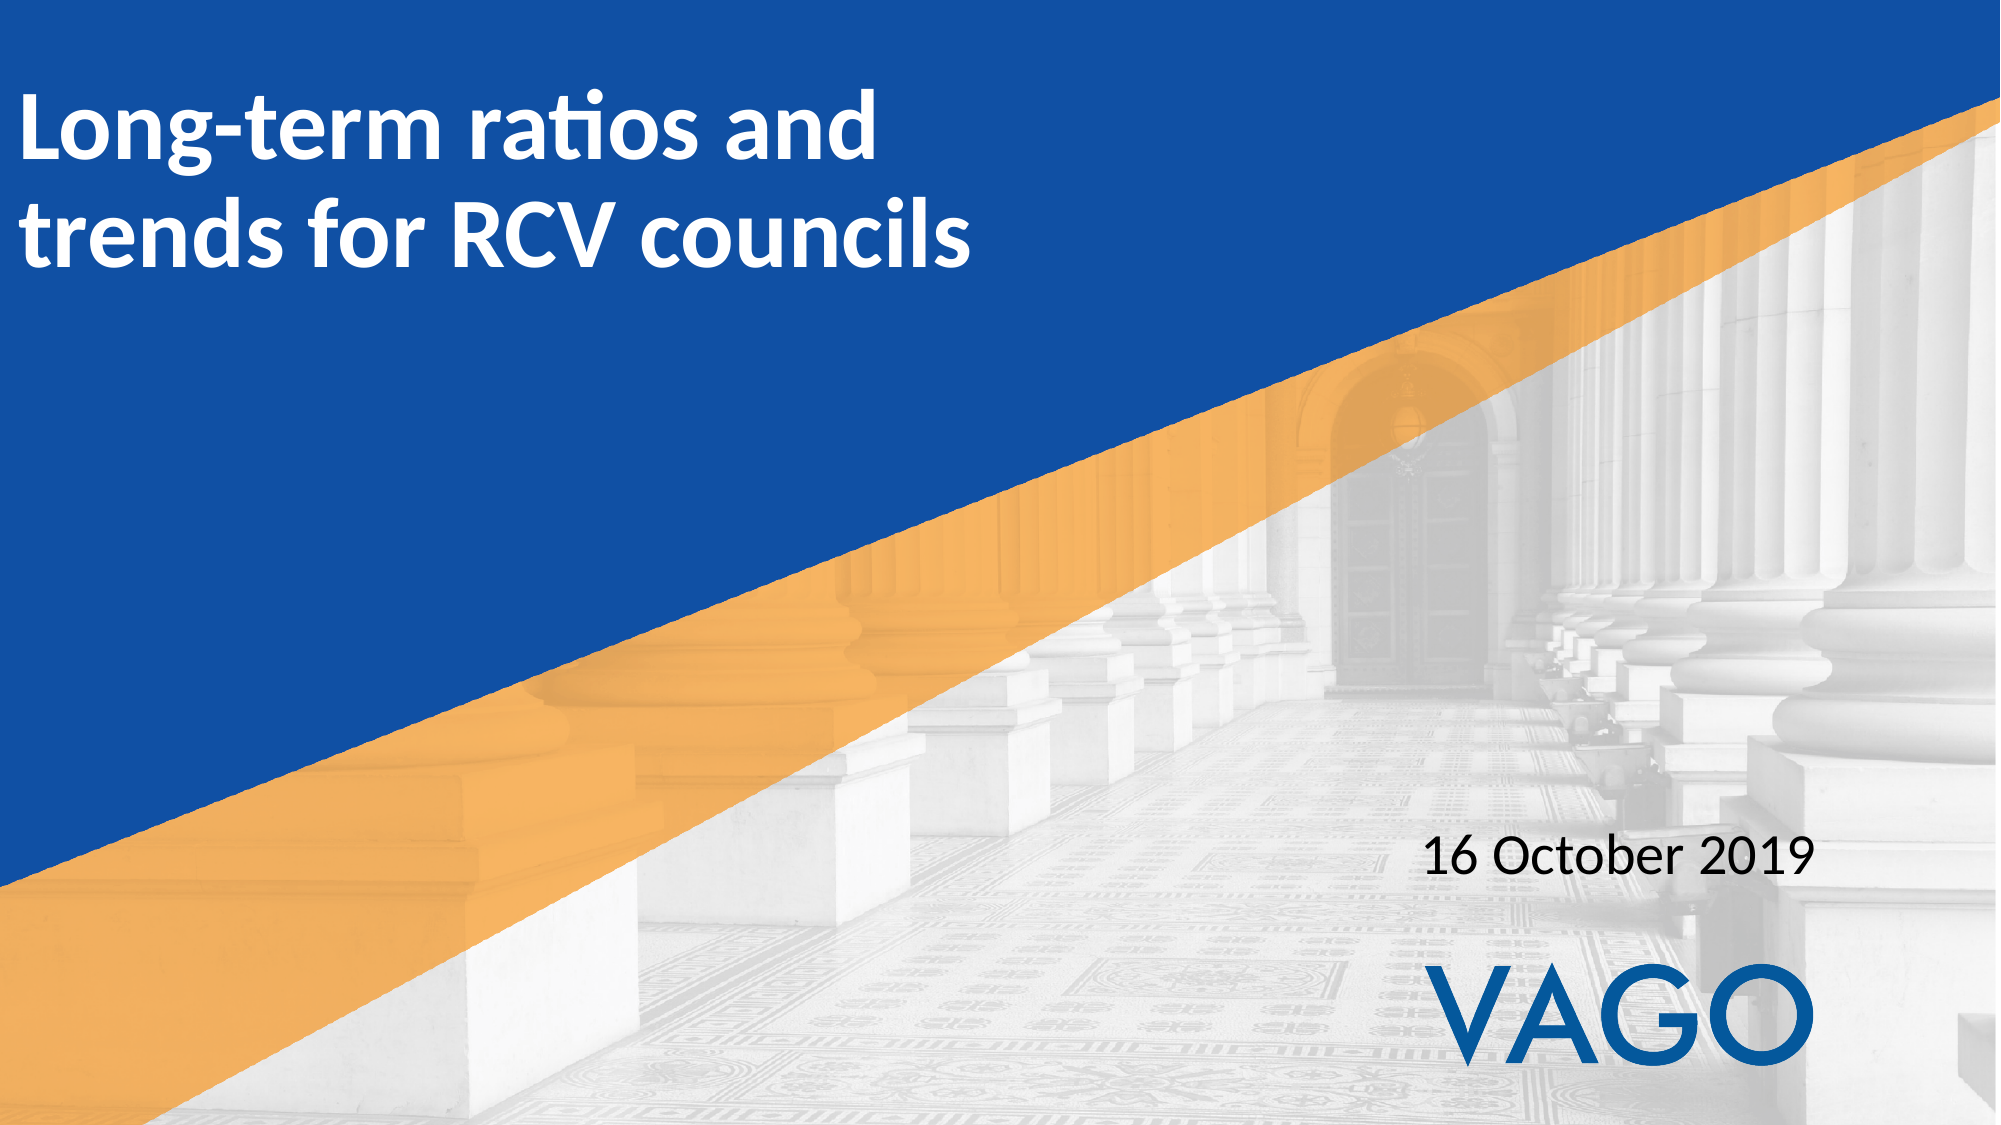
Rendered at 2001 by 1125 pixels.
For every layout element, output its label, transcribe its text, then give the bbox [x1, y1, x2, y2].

subtitle 16 October 2019 [331, 808, 1832, 904]
title Long-term ratios and trends for RCV councils [3, 65, 1082, 567]
picture [0, 0, 2000, 1125]
